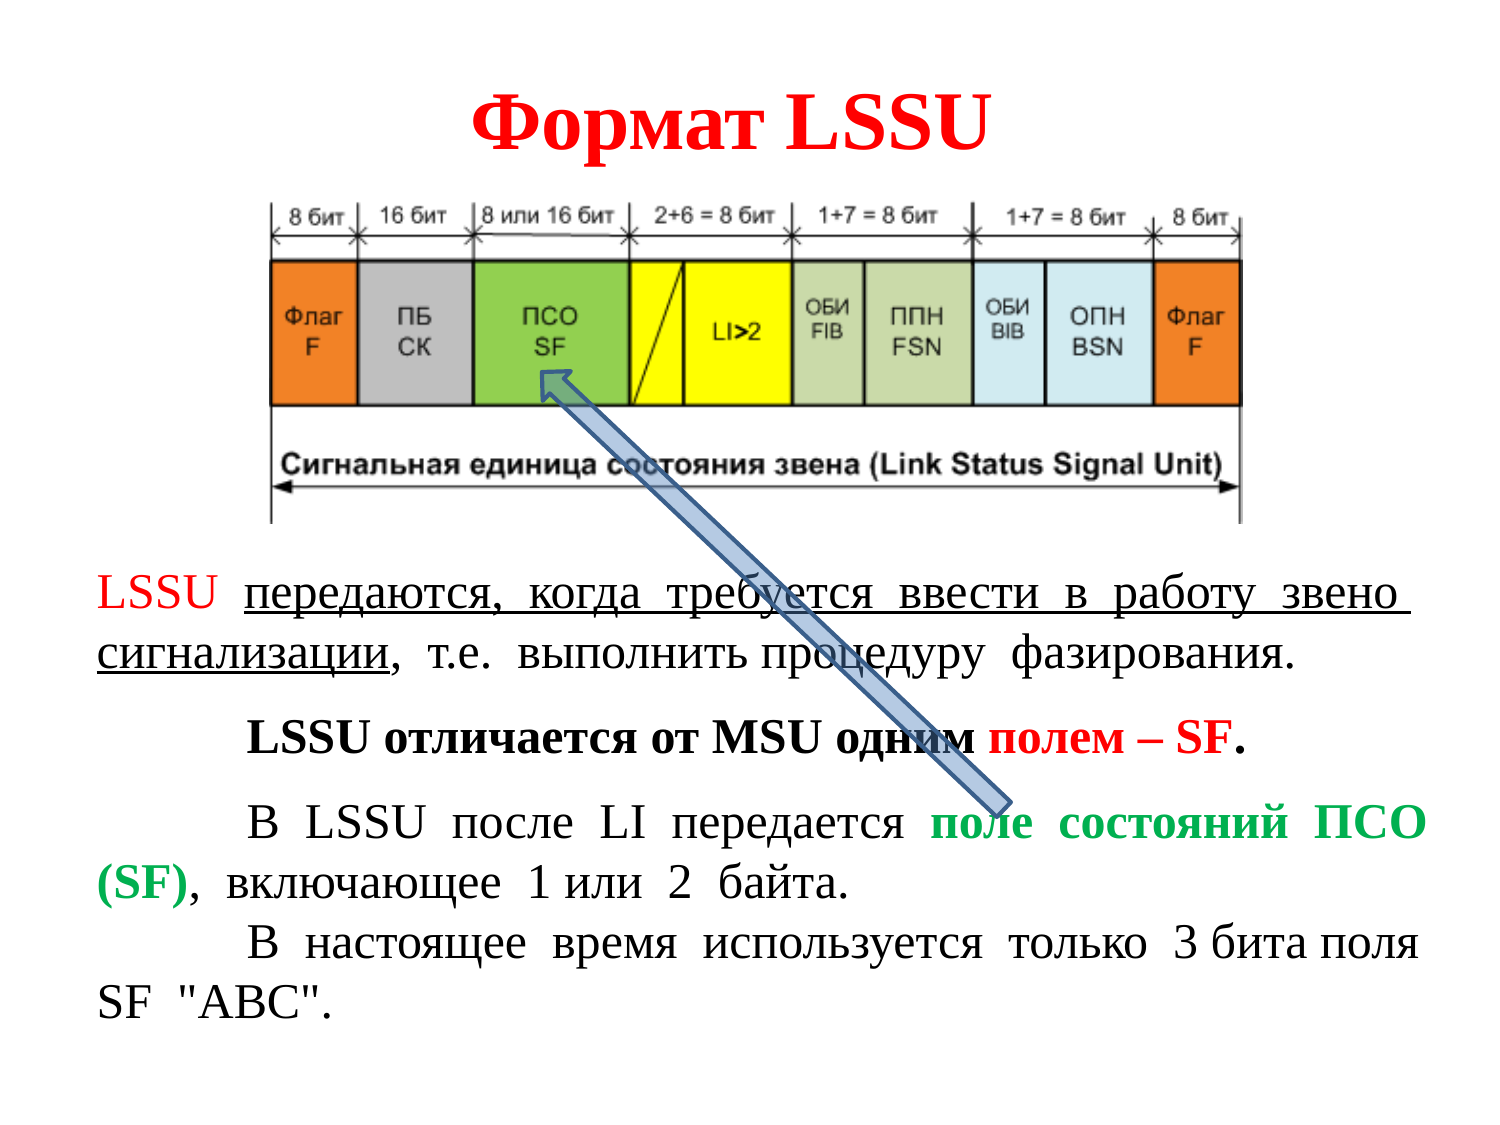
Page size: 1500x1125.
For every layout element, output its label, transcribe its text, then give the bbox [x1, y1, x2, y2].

text_box LSSU передаются, когда требуется ввести в работу звено сигнализации, т.е. выполнить процедуру фазирования. LSSU отличается от MSU одним полем – SF. В LSSU после LI передается поле состояний ПСО (SF), включающее 1 или 2 байта. В настоящее время используется только 3 бита поля SF "ABC". [81, 550, 1465, 1081]
picture [269, 198, 1243, 525]
text_box [694, 533, 1014, 820]
text_box Формат LSSU [175, 58, 1289, 219]
